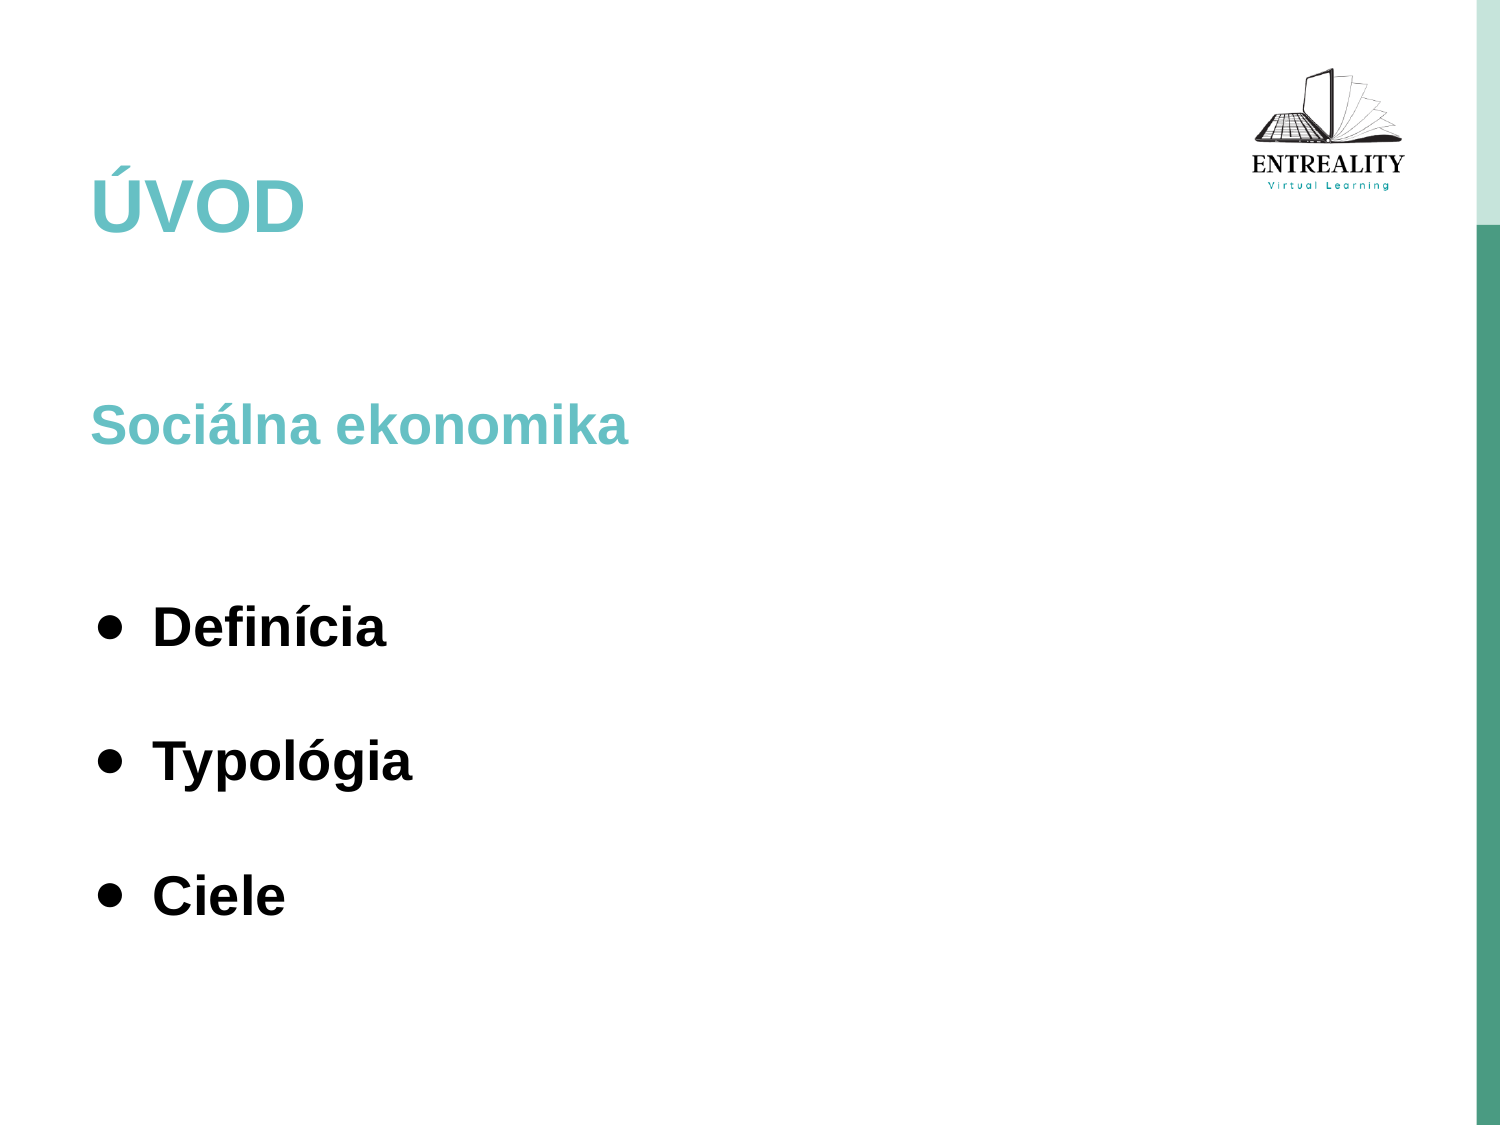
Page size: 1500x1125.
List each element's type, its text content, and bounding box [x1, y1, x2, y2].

title ÚVOD [75, 30, 1025, 256]
picture [1198, 0, 1458, 259]
list Sociálna ekonomika Definícia Typológia Ciele [75, 294, 1325, 1012]
